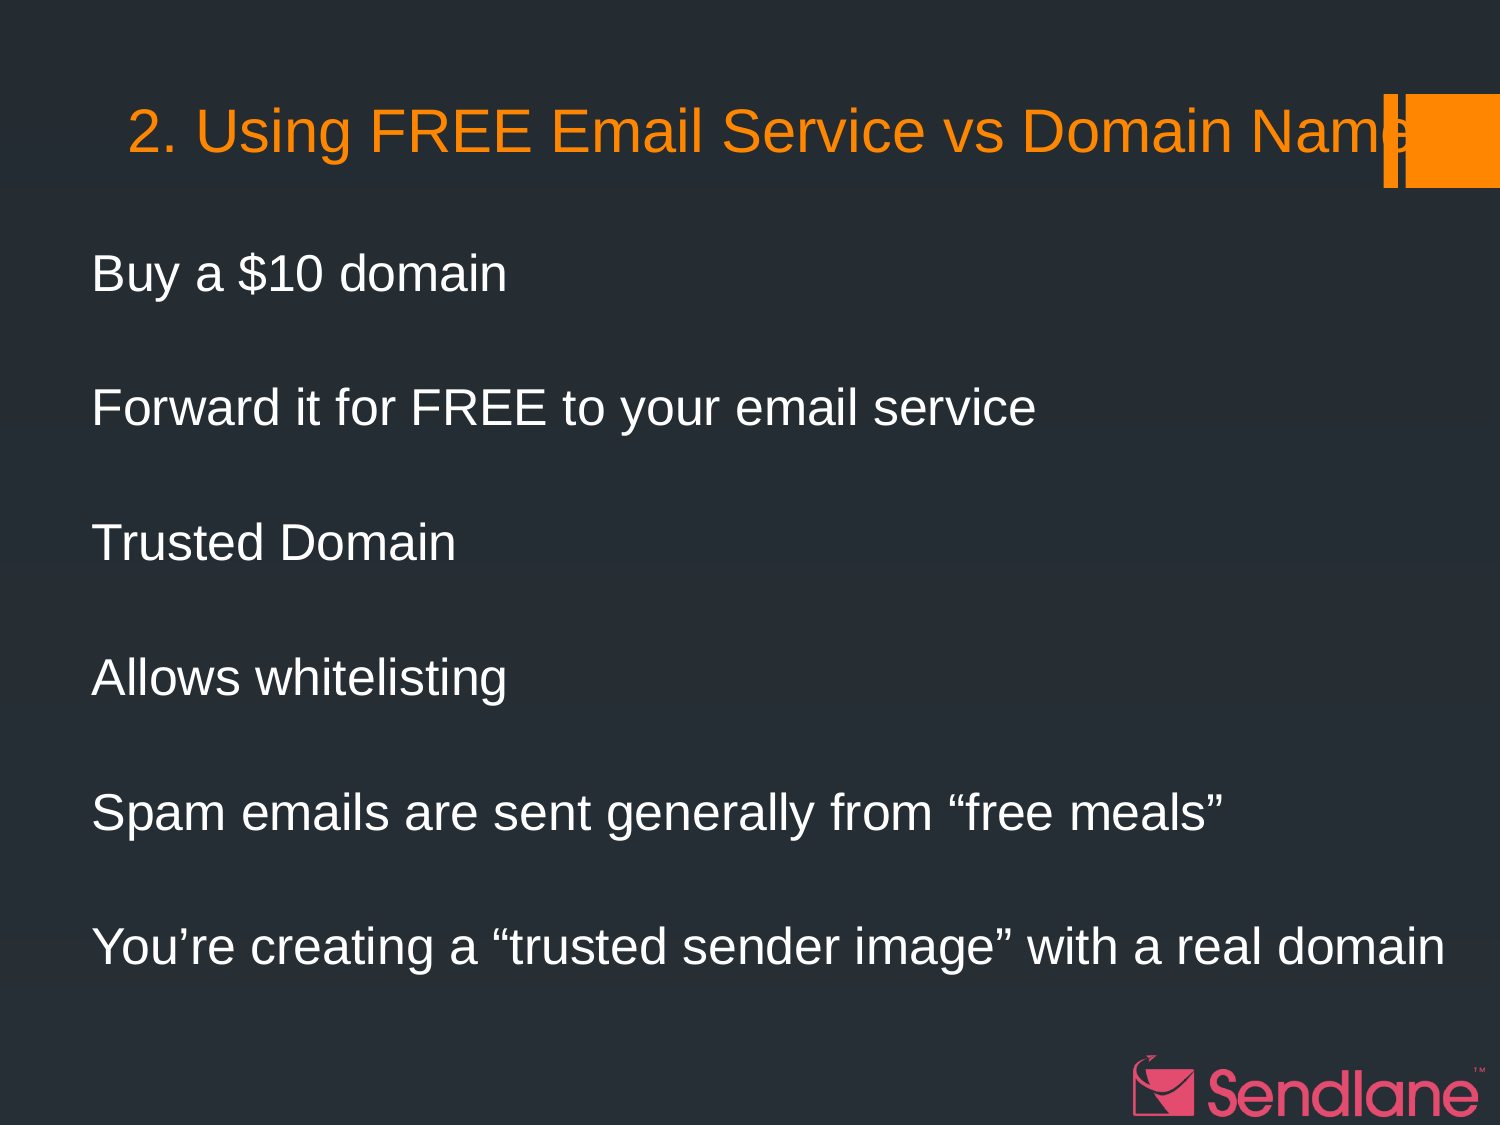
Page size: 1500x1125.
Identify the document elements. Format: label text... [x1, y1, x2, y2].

picture [1127, 1027, 1489, 1125]
subtitle Buy a $10 domain Forward it for FREE to your email service Trusted Domain Allows whitelisting Spam emails are sent generally from “free meals” You’re creating a “trusted sender image” with a real domain [76, 231, 1471, 1035]
title 2. Using FREE Email Service vs Domain Name [112, 66, 1447, 173]
